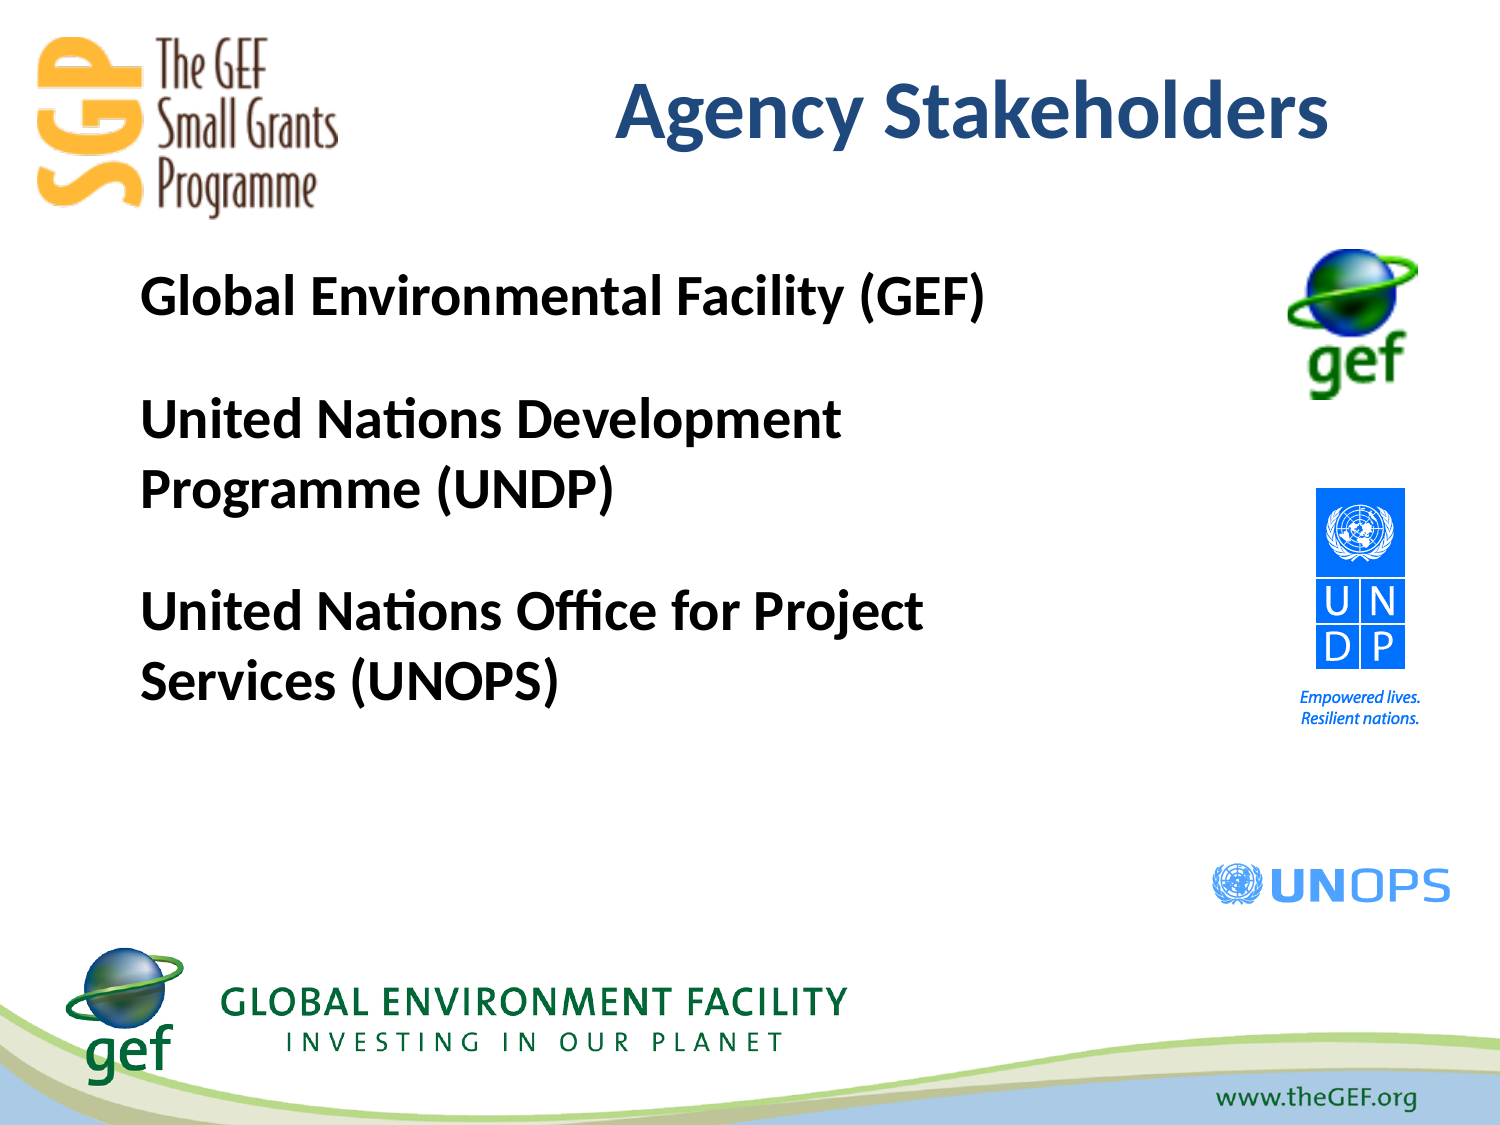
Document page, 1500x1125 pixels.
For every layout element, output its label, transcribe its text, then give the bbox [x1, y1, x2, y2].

picture [37, 37, 338, 221]
picture [1287, 249, 1419, 401]
list Global Environmental Facility (GEF) United Nations Development Programme (UNDP) United Nations Office for Project Services (UNOPS) [124, 249, 1026, 1006]
picture [1212, 862, 1452, 905]
title Agency Stakeholders [599, 44, 1500, 163]
picture [0, 920, 1500, 1125]
picture [1299, 487, 1424, 729]
